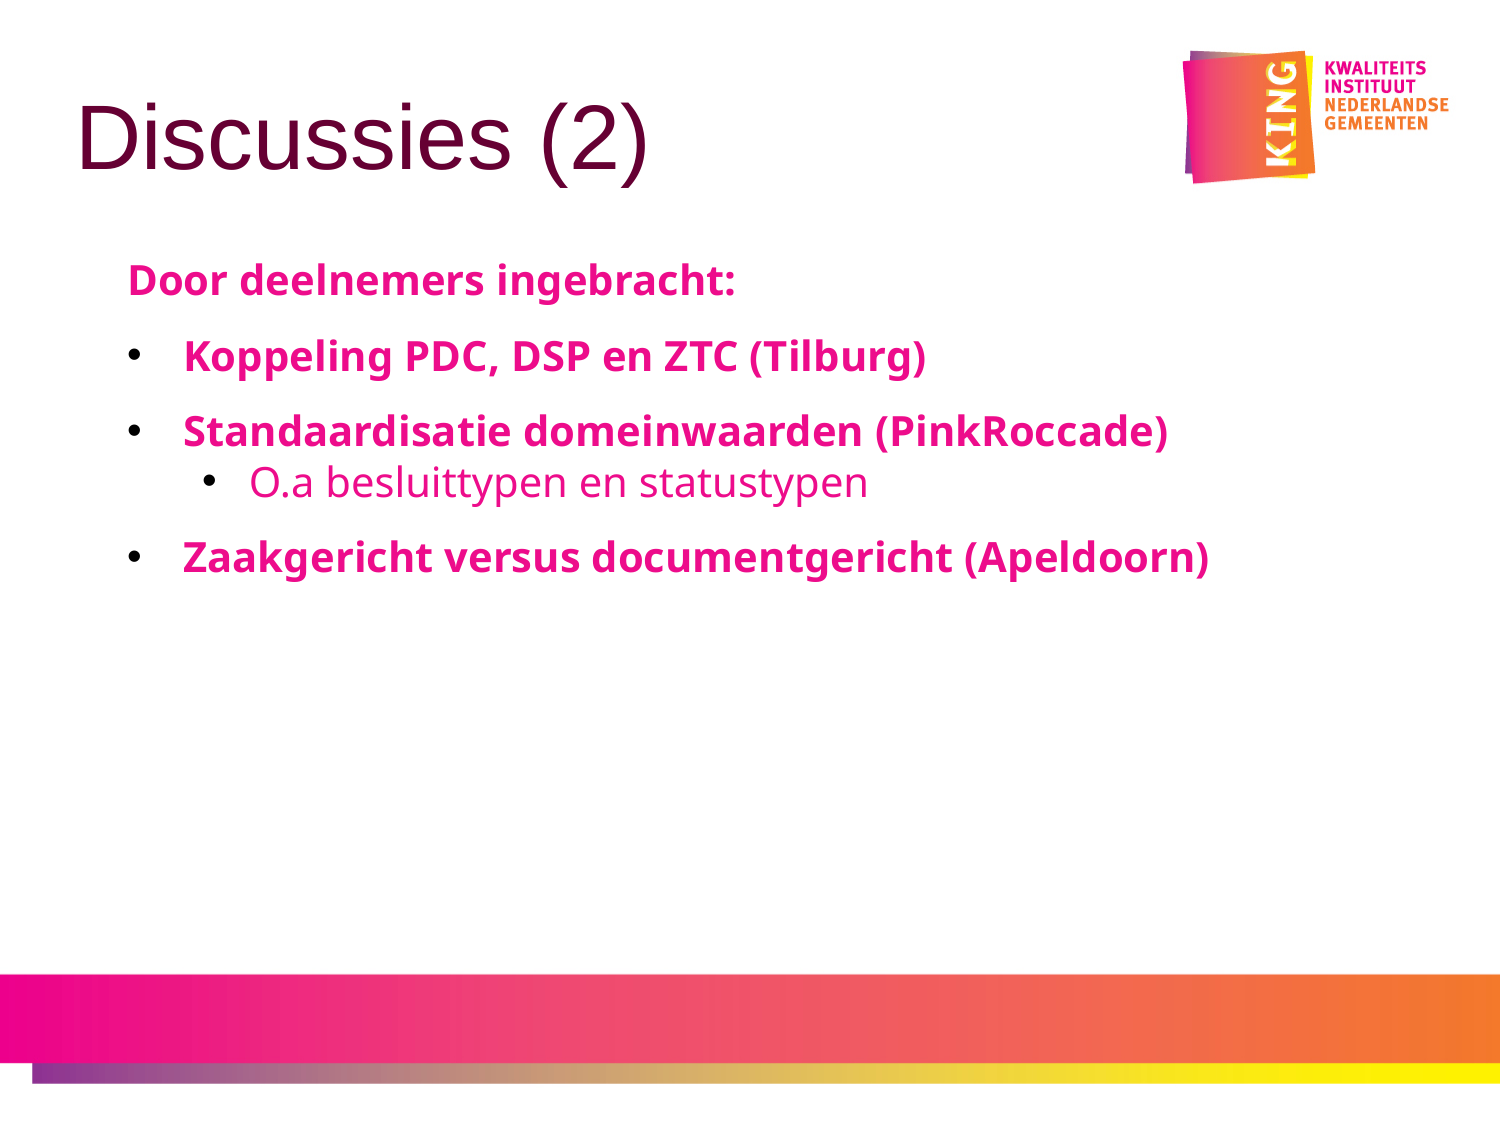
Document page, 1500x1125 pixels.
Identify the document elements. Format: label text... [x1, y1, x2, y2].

picture [0, 0, 1500, 1125]
list Door deelnemers ingebracht: Koppeling PDC, DSP en ZTC (Tilburg) Standaardisatie domeinwaarden (PinkRoccade) O.a besluittypen en statustypen Zaakgericht versus documentgericht (Apeldoorn) [111, 245, 1500, 989]
title Discussies (2) [74, 44, 1425, 233]
